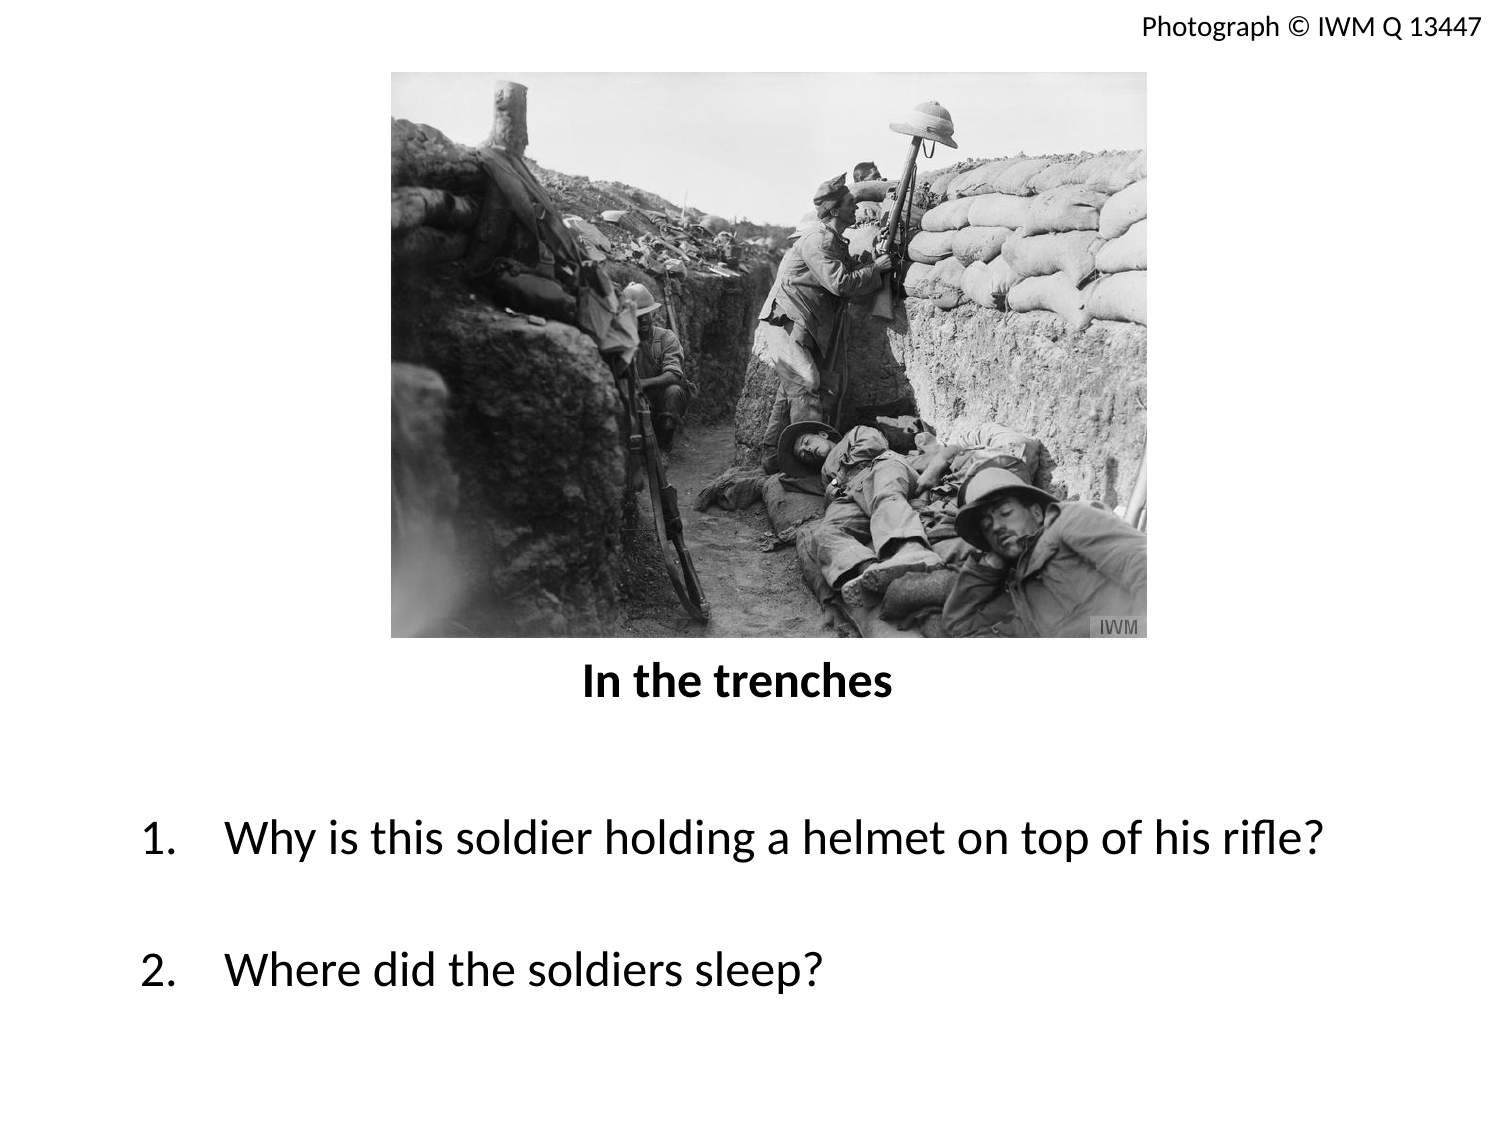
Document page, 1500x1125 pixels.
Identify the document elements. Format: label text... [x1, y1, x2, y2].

subtitle In the trenches [112, 639, 1363, 715]
picture [390, 71, 1147, 638]
text_box Why is this soldier holding a helmet on top of his rifle? Where did the soldiers sleep? [124, 724, 1413, 1064]
text_box Photograph © IWM Q 13447 [1127, 0, 1498, 50]
